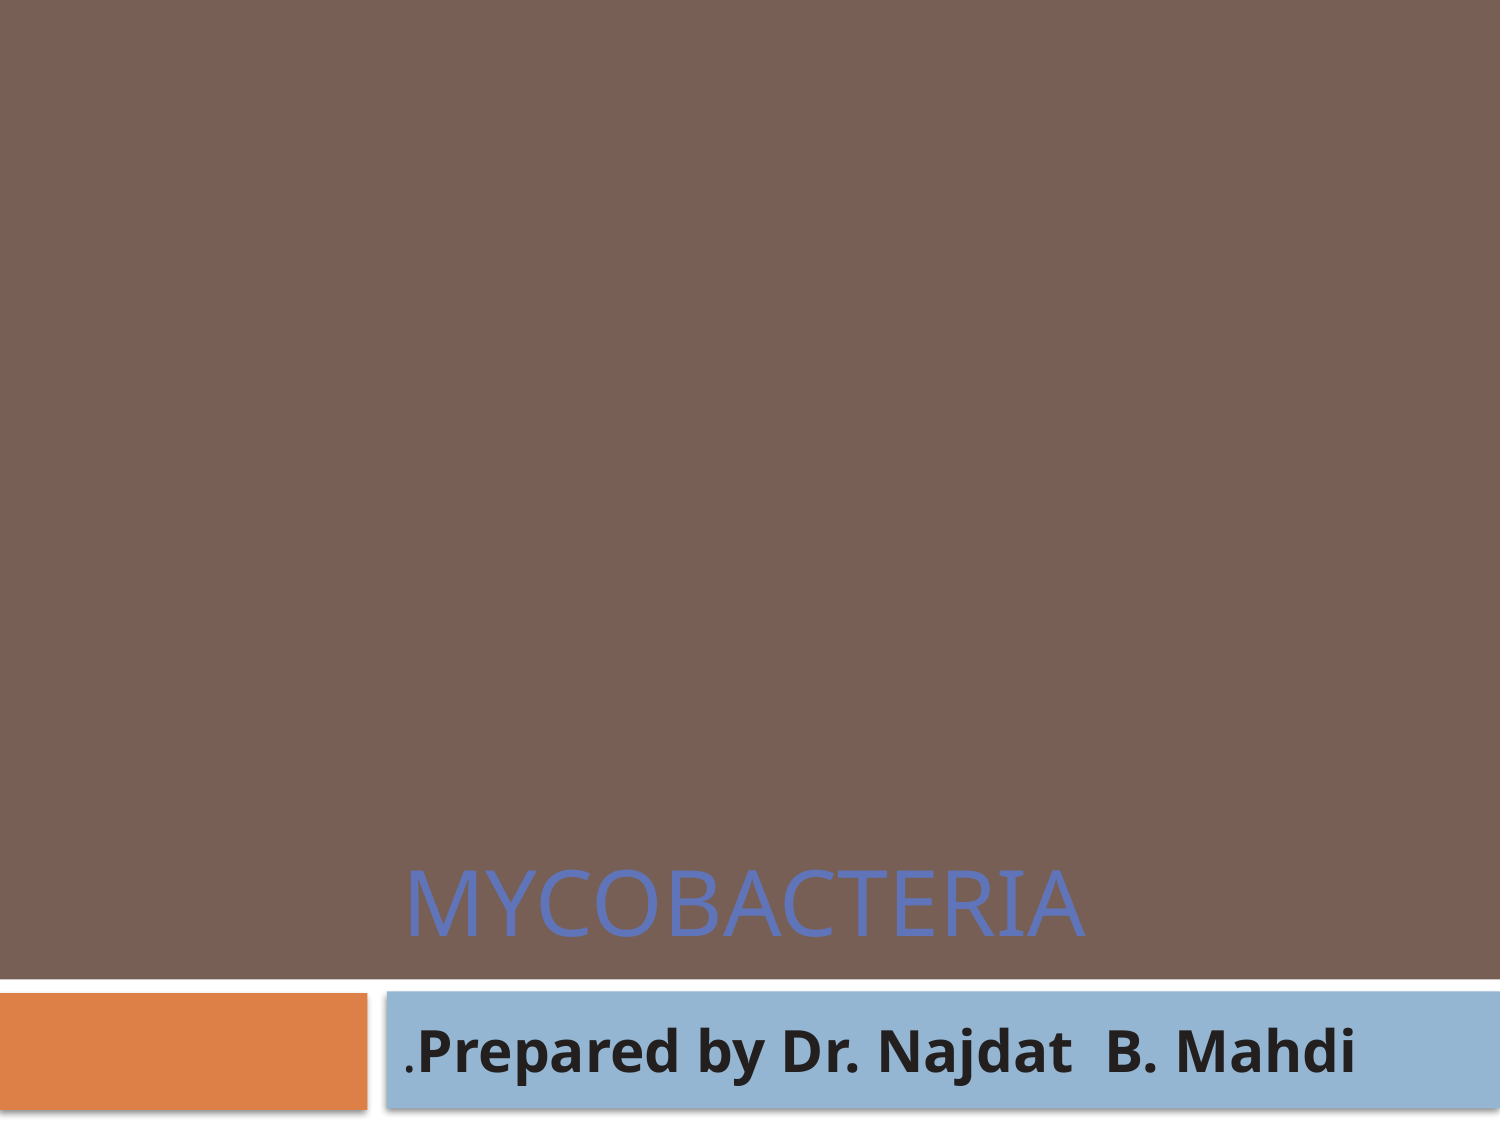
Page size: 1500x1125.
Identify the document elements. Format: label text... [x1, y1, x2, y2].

title Mycobacteria [387, 662, 1450, 963]
subtitle Prepared by Dr. Najdat B. Mahdi. [387, 992, 1488, 1105]
